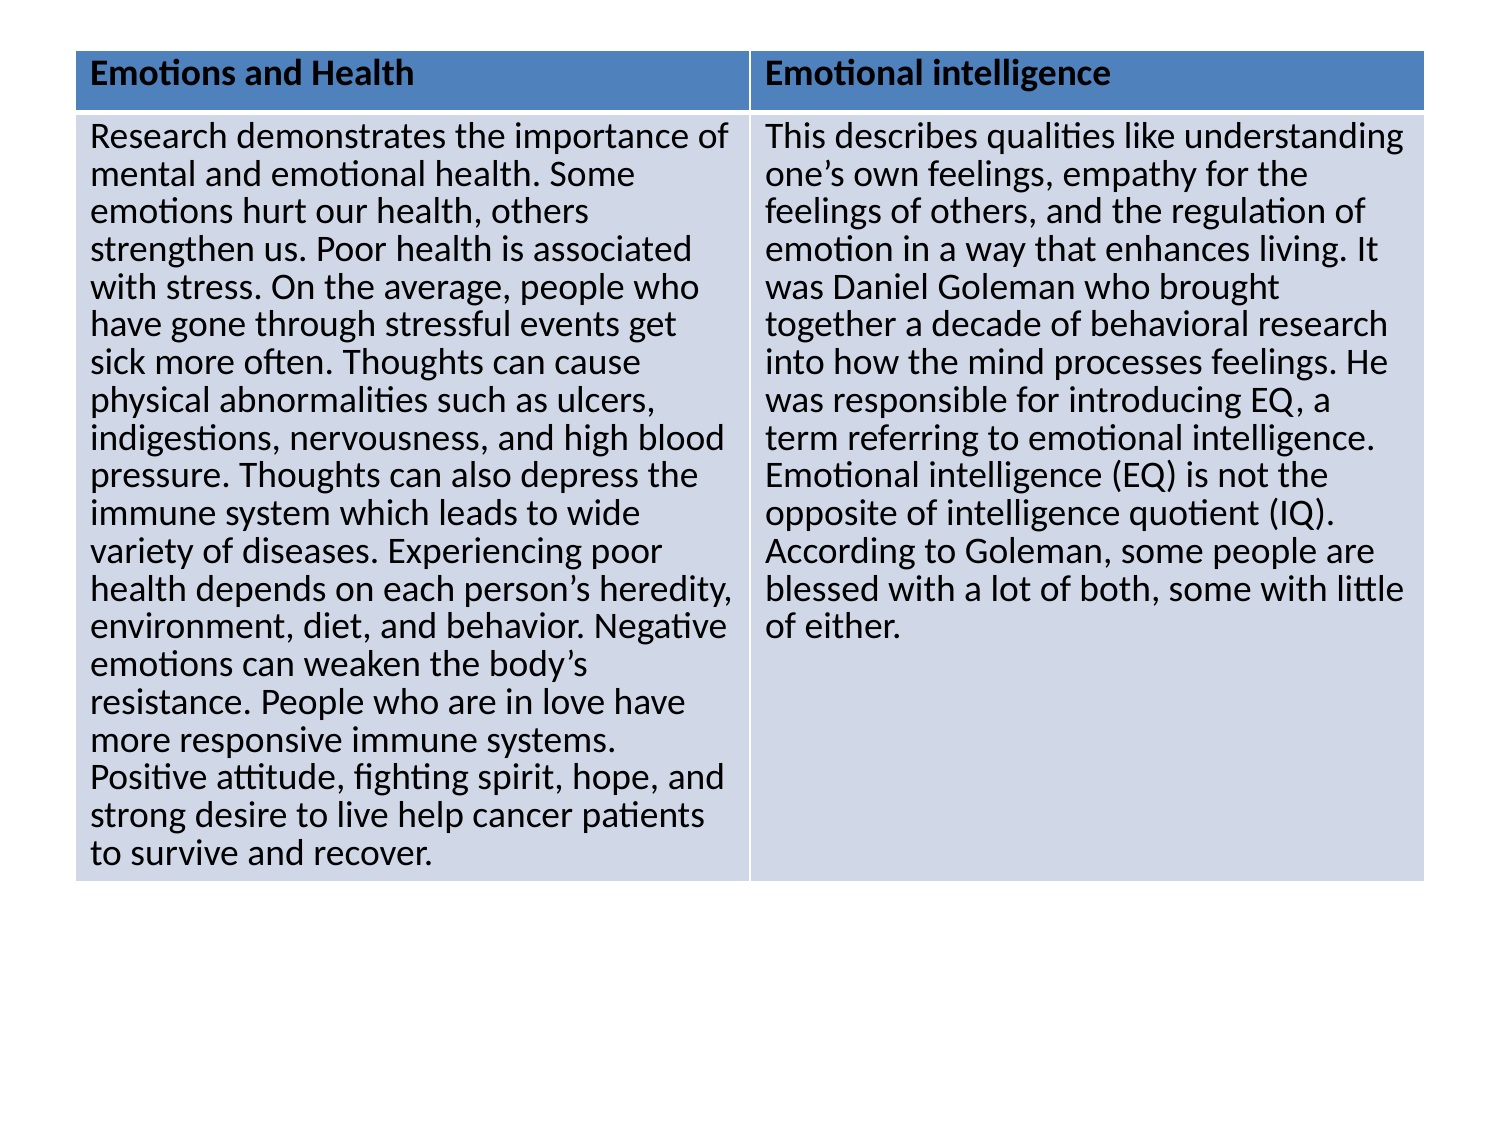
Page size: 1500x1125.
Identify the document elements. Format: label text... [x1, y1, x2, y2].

table_header Emotions and Health [76, 51, 749, 110]
table_cell Research demonstrates the importance of mental and emotional health. Some emotions hurt our health, others strengthen us. Poor health is associated with stress. On the average, people who have gone through stressful events get sick more often. Thoughts can cause physical abnormalities such as ulcers, indigestions, nervousness, and high blood pressure. Thoughts can also depress the immune system which leads to wide variety of diseases. Experiencing poor health depends on each person’s heredity, environment, diet, and behavior. Negative emotions can weaken the body’s resistance. People who are in love have more responsive immune systems. Positive attitude, fighting spirit, hope, and strong desire to live help cancer patients to survive and recover. [76, 115, 749, 881]
table_cell This describes qualities like understanding one’s own feelings, empathy for the feelings of others, and the regulation of emotion in a way that enhances living. It was Daniel Goleman who brought together a decade of behavioral research into how the mind processes feelings. He was responsible for introducing EQ, a term referring to emotional intelligence. Emotional intelligence (EQ) is not the opposite of intelligence quotient (IQ). According to Goleman, some people are blessed with a lot of both, some with little of either. [751, 115, 1424, 881]
table_header Emotional intelligence [751, 51, 1424, 110]
